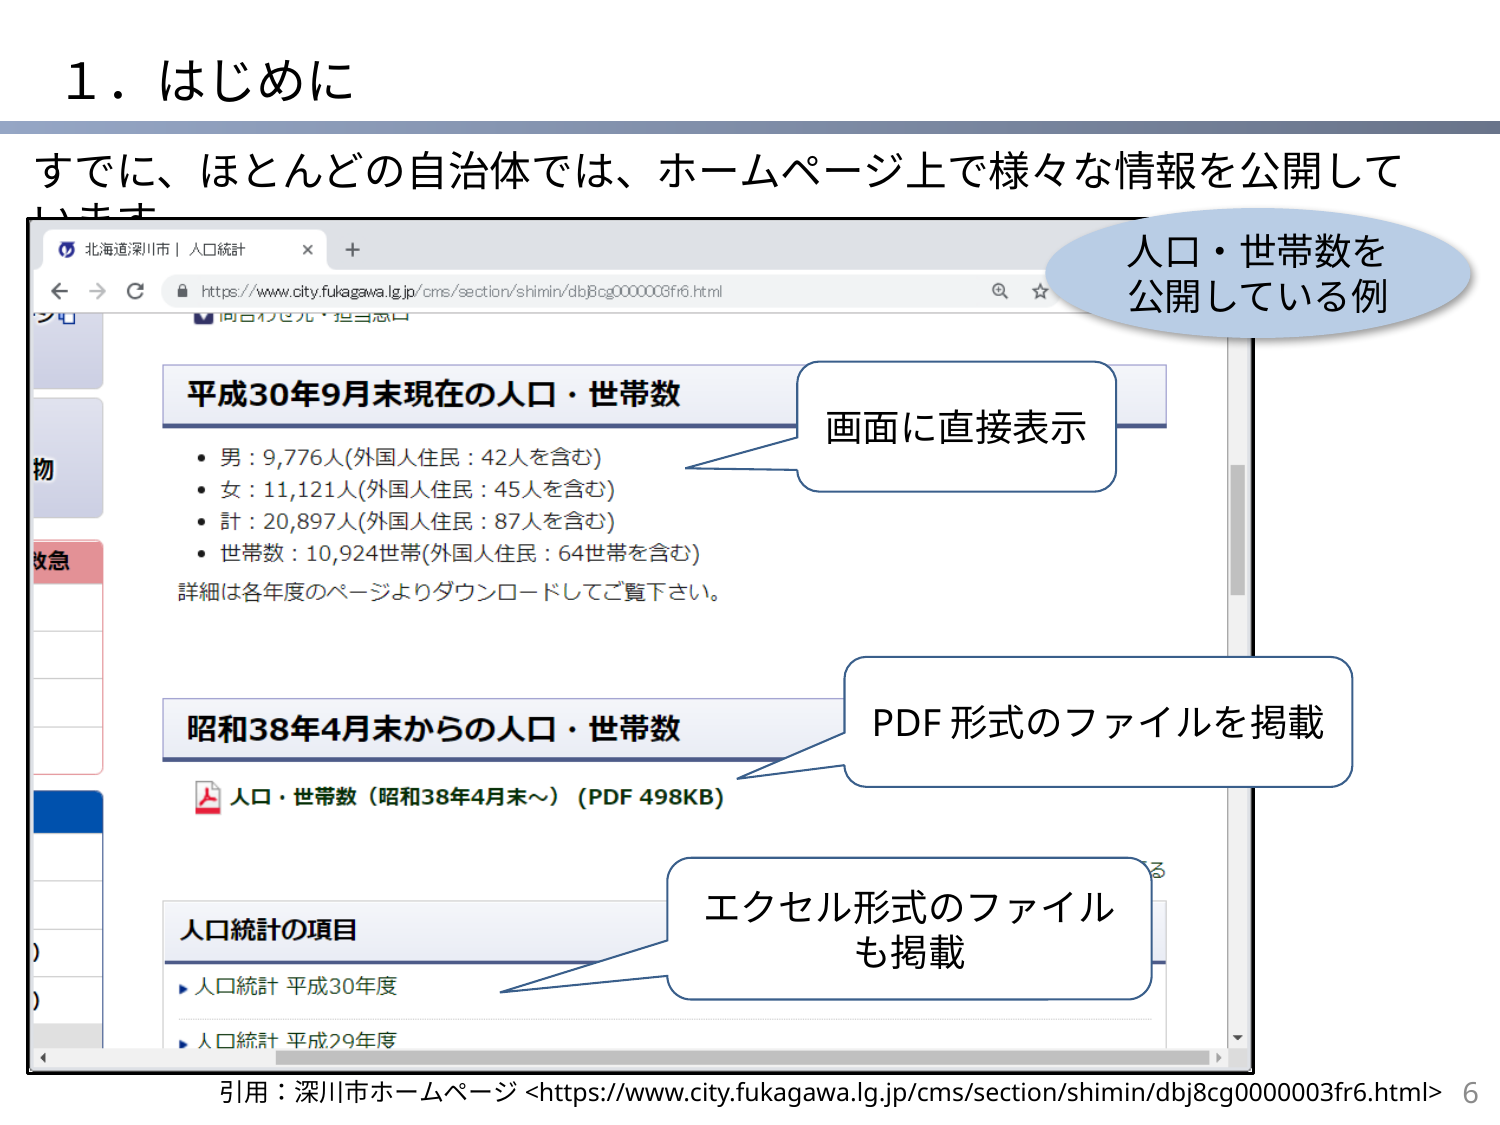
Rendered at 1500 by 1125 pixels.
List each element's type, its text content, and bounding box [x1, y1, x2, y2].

text_box PDF形式のファイルを掲載 [1252, 655, 1354, 788]
picture [29, 219, 1252, 1072]
text_box 引用：深川市ホームページ<https://www.city.fukagawa.lg.jp/cms/section/shimin/dbj8cg0000003fr6.html> [5, 1064, 1459, 1118]
slide_number 5 [1459, 1070, 1495, 1118]
text_box すでに、ほとんどの自治体では、ホームページ上で様々な情報を公開しています。 [17, 137, 1459, 207]
text_box 人口・世帯数を 公開している例 [1134, 207, 1472, 340]
title １．はじめに [41, 48, 1459, 119]
